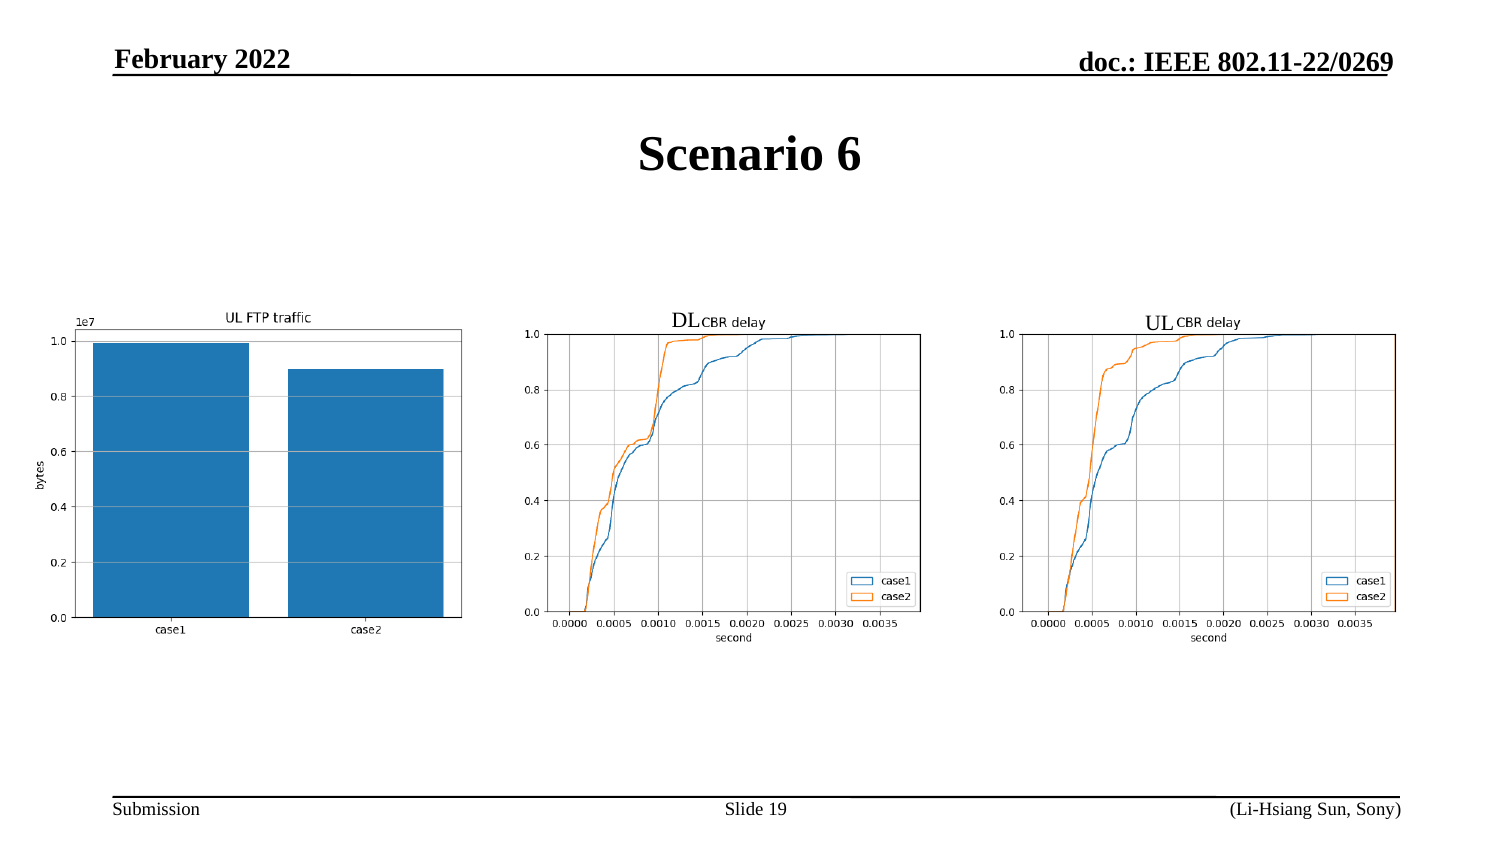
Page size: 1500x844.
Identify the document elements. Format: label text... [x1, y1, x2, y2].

title Scenario 6 [112, 84, 1388, 216]
slide_number Slide 19 [712, 796, 800, 842]
picture [12, 284, 1443, 658]
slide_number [114, 40, 423, 75]
footer (Li-Hsiang Sun, Sony) [878, 796, 1402, 820]
